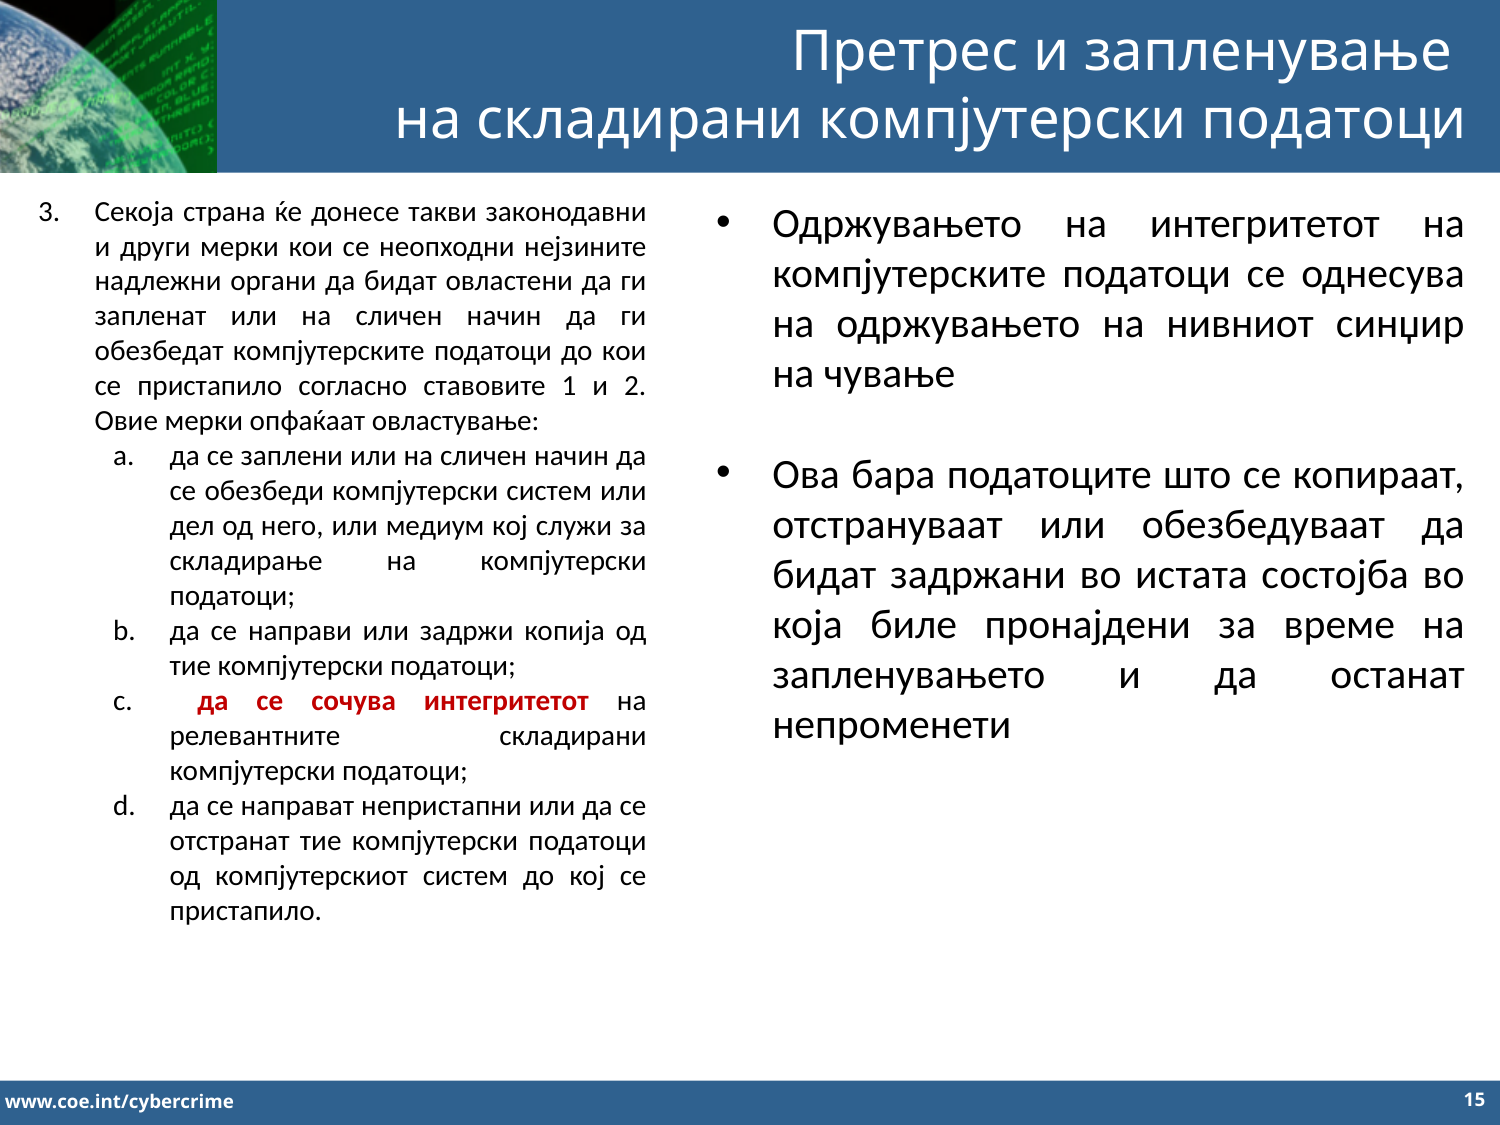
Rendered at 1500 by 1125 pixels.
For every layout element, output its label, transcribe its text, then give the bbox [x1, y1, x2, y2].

text_box Претрес и запленување на складирани компјутерски податоци [230, 7, 1483, 157]
text_box Одржувањето на интегритетот на компјутерските податоци се однесува на одржувањето на нивниот синџир на чување Ова бара податоците што се копираат, отстрануваат или обезбедуваат да бидат задржани во истата состојба во која биле пронајдени за време на запленувањето и да останат непроменети [701, 188, 1480, 754]
picture [0, 0, 217, 173]
text_box Секоја страна ќе донесе такви законодавни и други мерки кои се неопходни нејзините надлежни органи да бидат овластени да ги запленат или на сличен начин да ги обезбедат компјутерските податоци до кои се пристапило согласно ставовите 1 и 2. Овие мерки опфаќаат овластување: да се заплени или на сличен начин да се обезбеди компјутерски систем или дел од него, или медиум кој служи за складирање на компјутерски податоци; да се направи или задржи копија од тие компјутерски податоци; да се сочува интегритетот на релевантните складирани компјутерски податоци; да се направат непристапни или да се отстранат тие компјутерски податоци од компјутерскиот систем до кој се пристапило. [23, 184, 662, 934]
